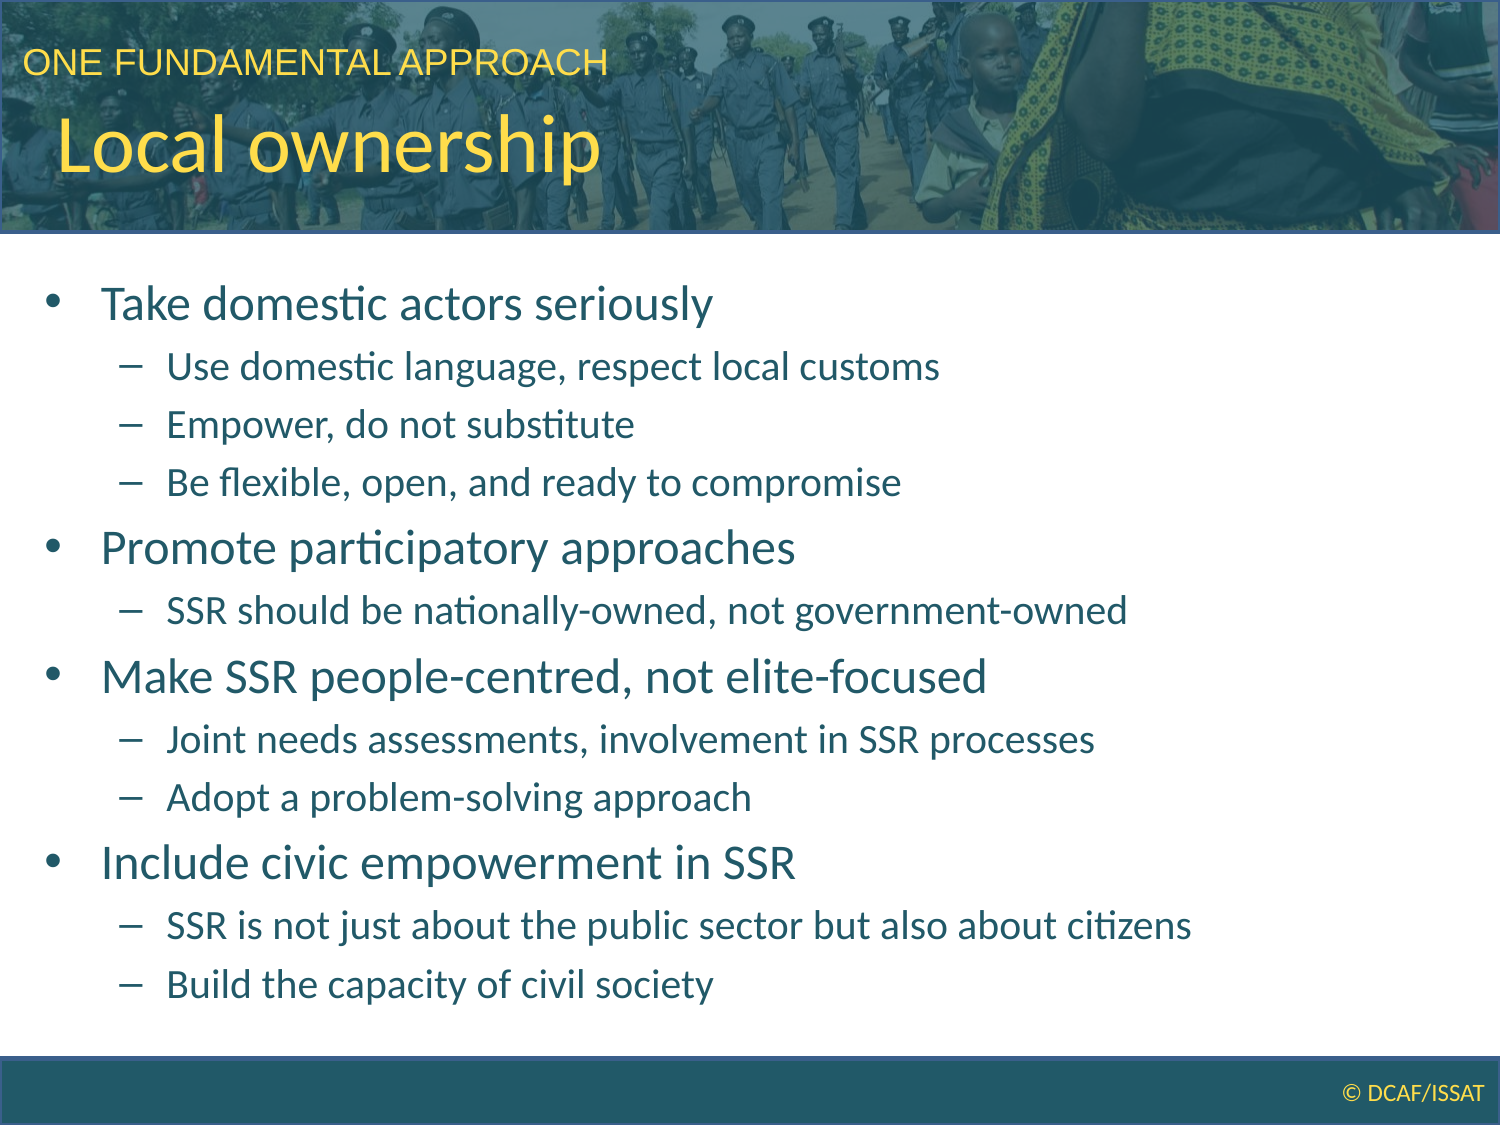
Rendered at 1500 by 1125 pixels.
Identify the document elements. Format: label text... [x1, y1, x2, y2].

text_box ONE FUNDAMENTAL APPROACH [7, 30, 625, 91]
title Local ownership [41, 45, 1459, 233]
list Take domestic actors seriously Use domestic language, respect local customs Empower, do not substitute Be flexible, open, and ready to compromise Promote participatory approaches SSR should be nationally-owned, not government-owned Make SSR people-centred, not elite-focused Joint needs assessments, involvement in SSR processes Adopt a problem-solving approach Include civic empowerment in SSR SSR is not just about the public sector but also about citizens Build the capacity of civil society [29, 262, 1459, 1024]
